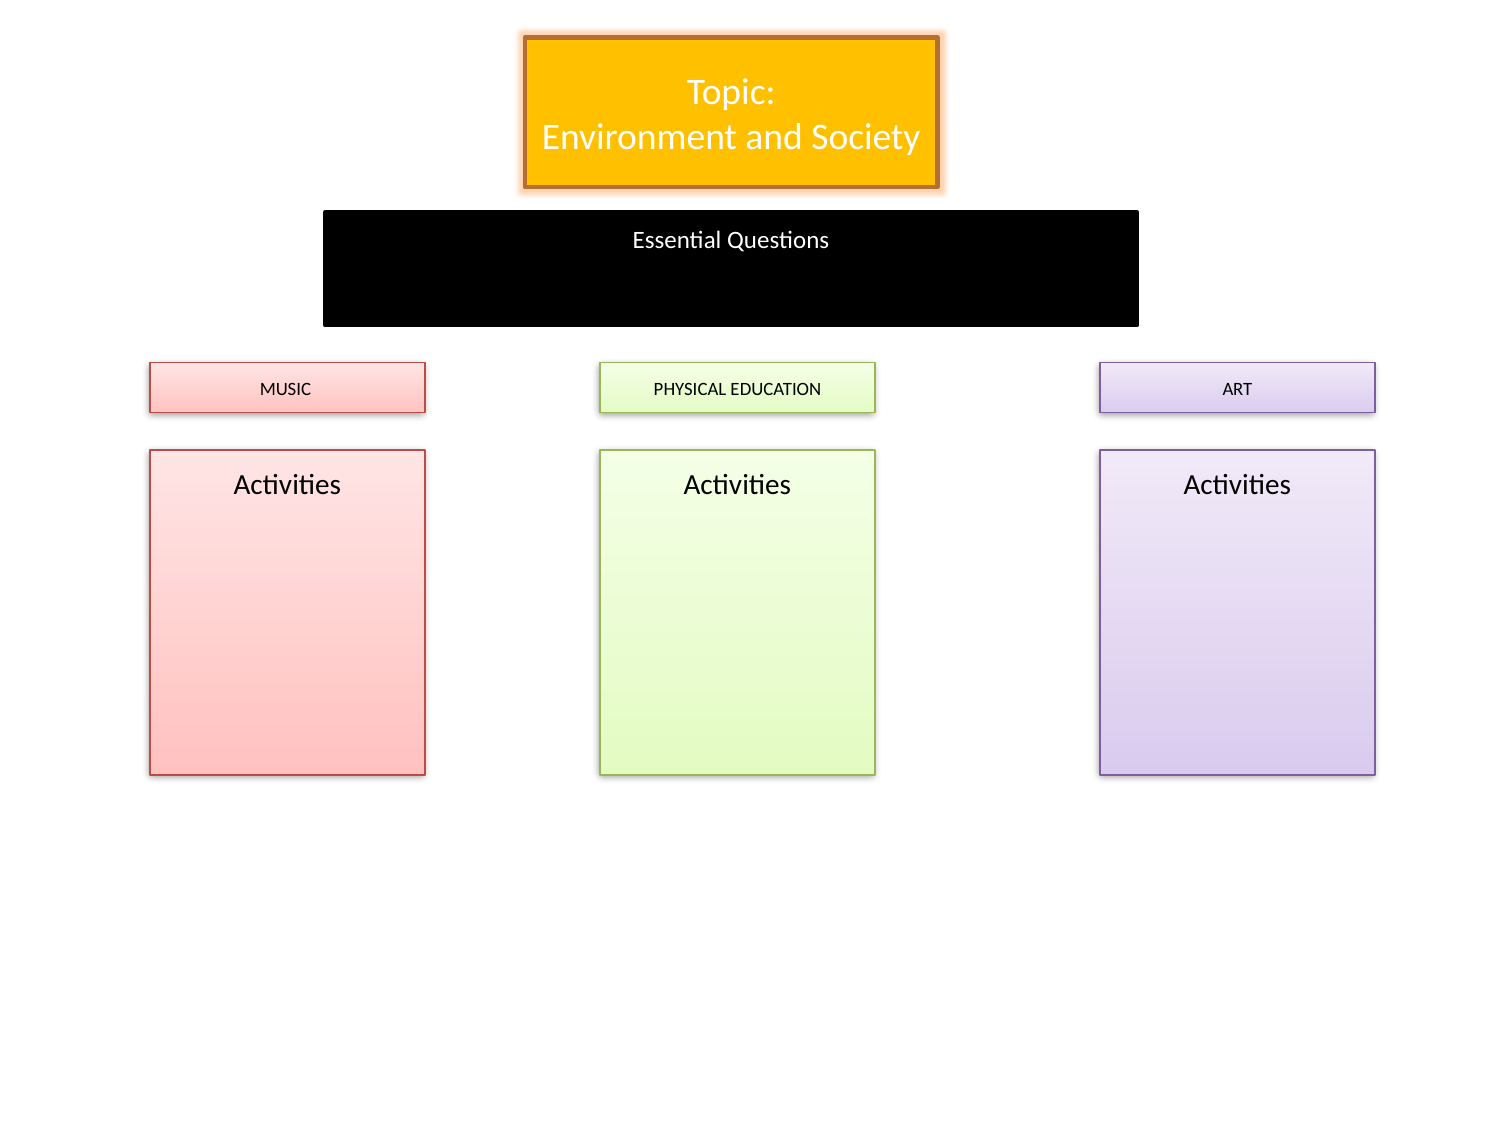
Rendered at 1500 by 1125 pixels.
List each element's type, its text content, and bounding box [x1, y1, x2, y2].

text_box Topic: Environment and Society [523, 35, 940, 189]
text_box Activities [149, 449, 426, 776]
text_box PHYSICAL EDUCATION [599, 362, 876, 413]
text_box Activities [599, 449, 876, 776]
text_box MUSIC [149, 362, 426, 413]
text_box Essential Questions [323, 210, 1139, 327]
text_box Activities [1099, 449, 1376, 776]
text_box ART [1099, 362, 1376, 413]
